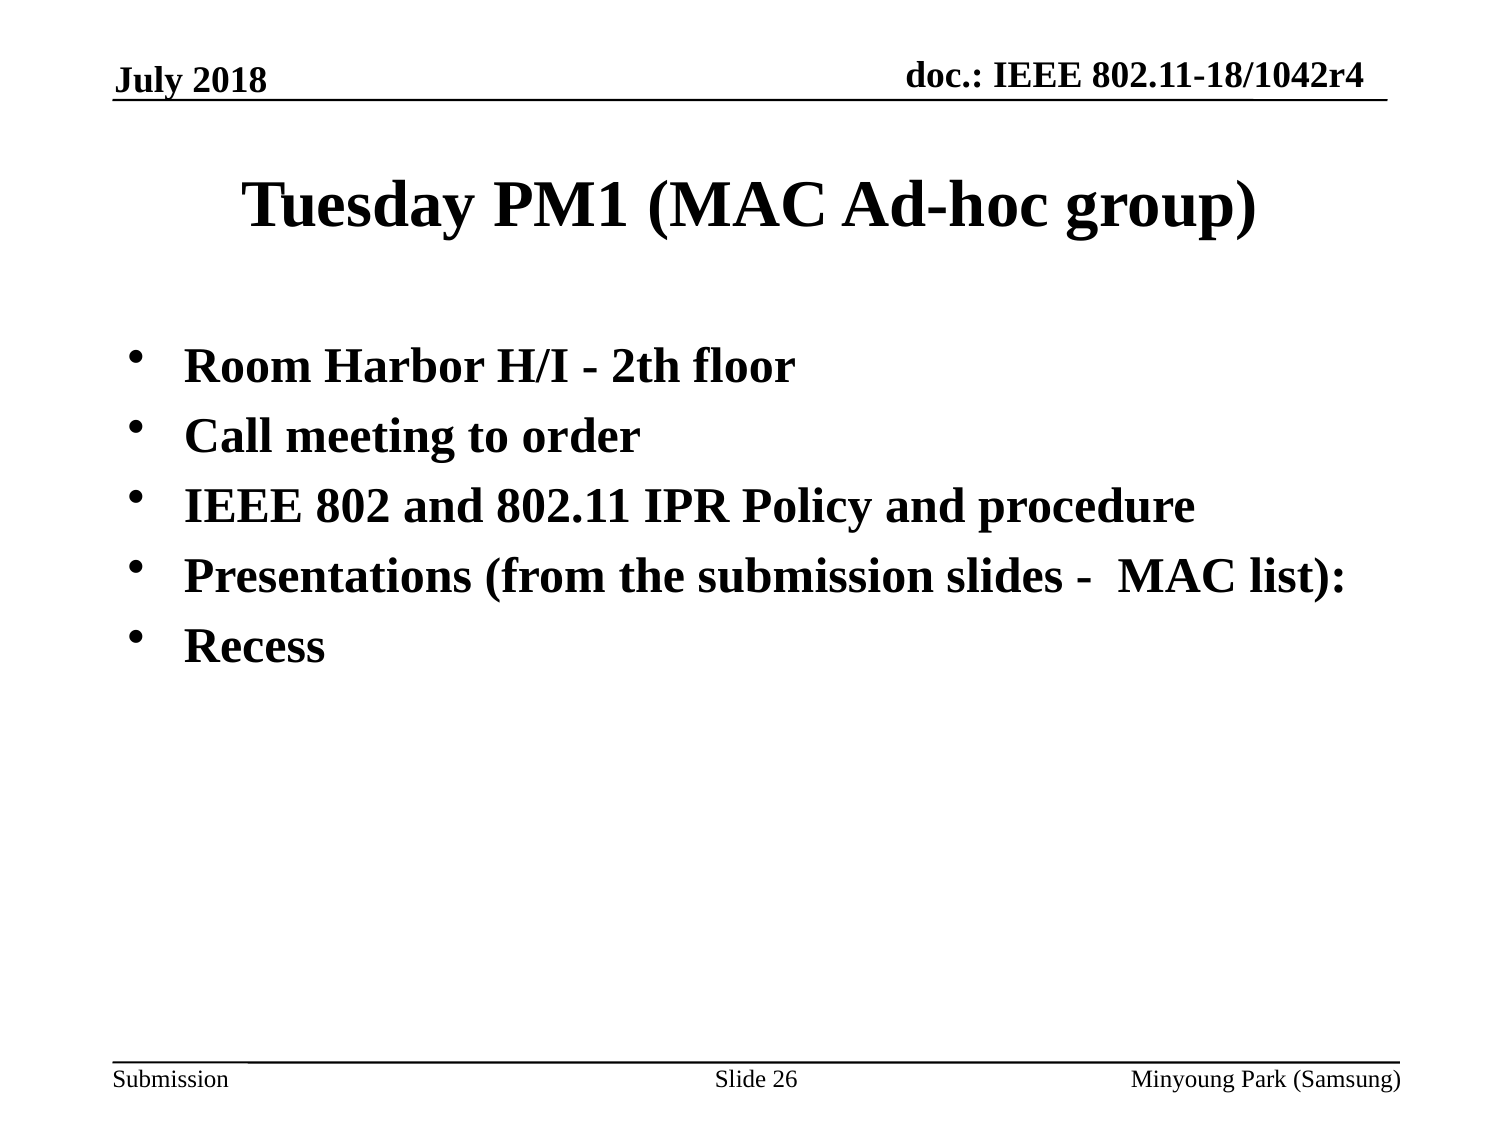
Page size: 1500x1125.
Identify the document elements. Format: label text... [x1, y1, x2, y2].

list Room Harbor H/I - 2th floor Call meeting to order IEEE 802 and 802.11 IPR Policy and procedure Presentations (from the submission slides - MAC list): Recess [112, 324, 1488, 1063]
slide_number Slide 26 [712, 1061, 800, 1093]
title Tuesday PM1 (MAC Ad-hoc group) [112, 112, 1388, 288]
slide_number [114, 54, 335, 101]
footer Minyoung Park (Samsung) [949, 1061, 1402, 1093]
